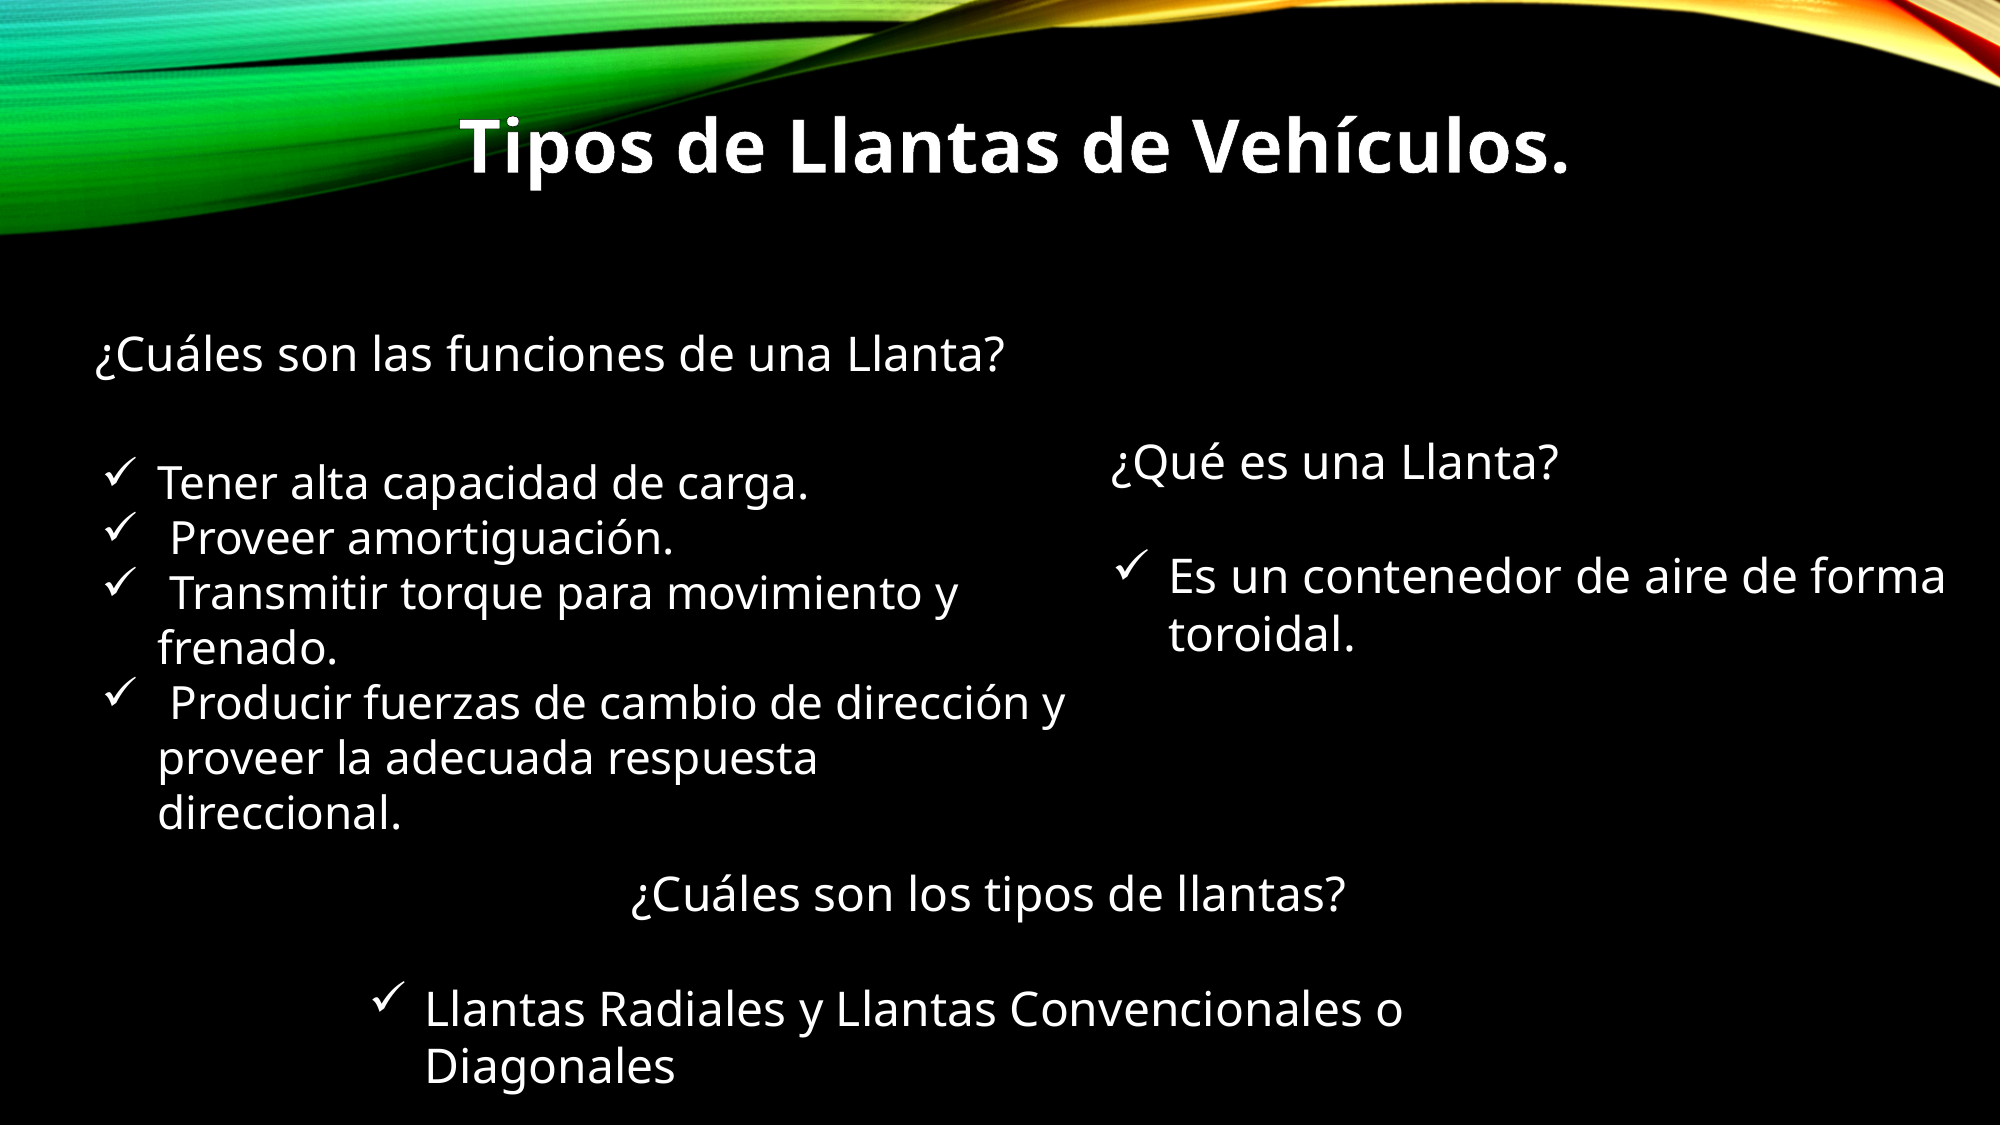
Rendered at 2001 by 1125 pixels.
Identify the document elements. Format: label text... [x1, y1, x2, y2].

text_box ¿Cuáles son las funciones de una Llanta? [80, 316, 1022, 389]
text_box Tener alta capacidad de carga. Proveer amortiguación. Transmitir torque para movimiento y frenado. Producir fuerzas de cambio de dirección y proveer la adecuada respuesta direccional. [86, 446, 1087, 847]
text_box ¿Cuáles son los tipos de llantas? Llantas Radiales y Llantas Convencionales o Diagonales [353, 856, 1677, 1101]
text_box ¿Qué es una Llanta? Es un contenedor de aire de forma toroidal. [1097, 423, 2000, 669]
picture [0, 0, 2000, 237]
text_box Tipos de Llantas de Vehículos. [443, 90, 1587, 196]
